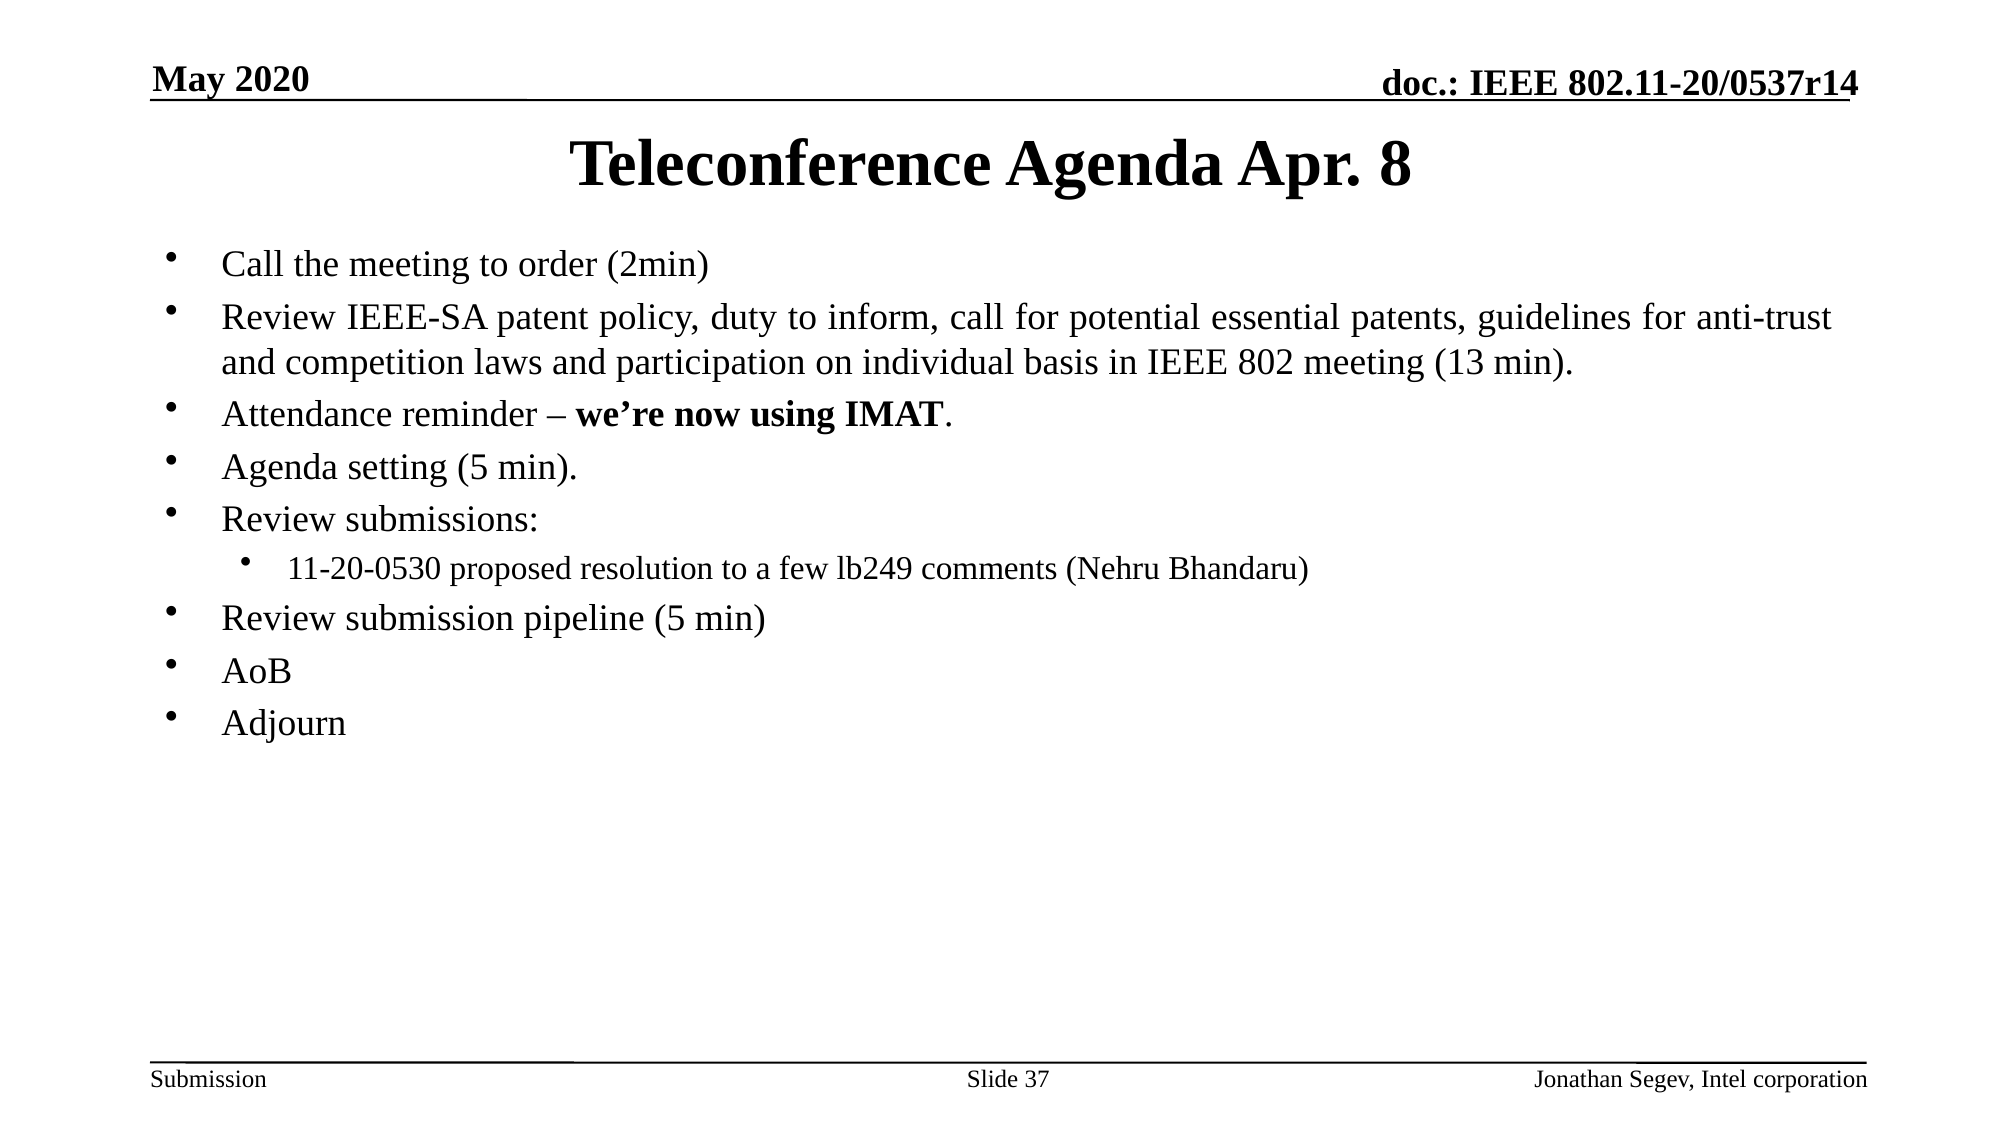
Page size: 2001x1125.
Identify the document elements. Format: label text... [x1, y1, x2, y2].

list Call the meeting to order (2min) Review IEEE-SA patent policy, duty to inform, call for potential essential patents, guidelines for anti-trust and competition laws and participation on individual basis in IEEE 802 meeting (13 min). Attendance reminder – we’re now using IMAT. Agenda setting (5 min). Review submissions: 11-20-0530 proposed resolution to a few lb249 comments (Nehru Bhandaru) Review submission pipeline (5 min) AoB Adjourn [149, 231, 1850, 1000]
slide_number Slide 37 [950, 1061, 1067, 1123]
title Teleconference Agenda Apr. 8 [149, 112, 1850, 205]
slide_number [152, 54, 563, 100]
footer Jonathan Segev, Intel corporation [1171, 1061, 1869, 1093]
